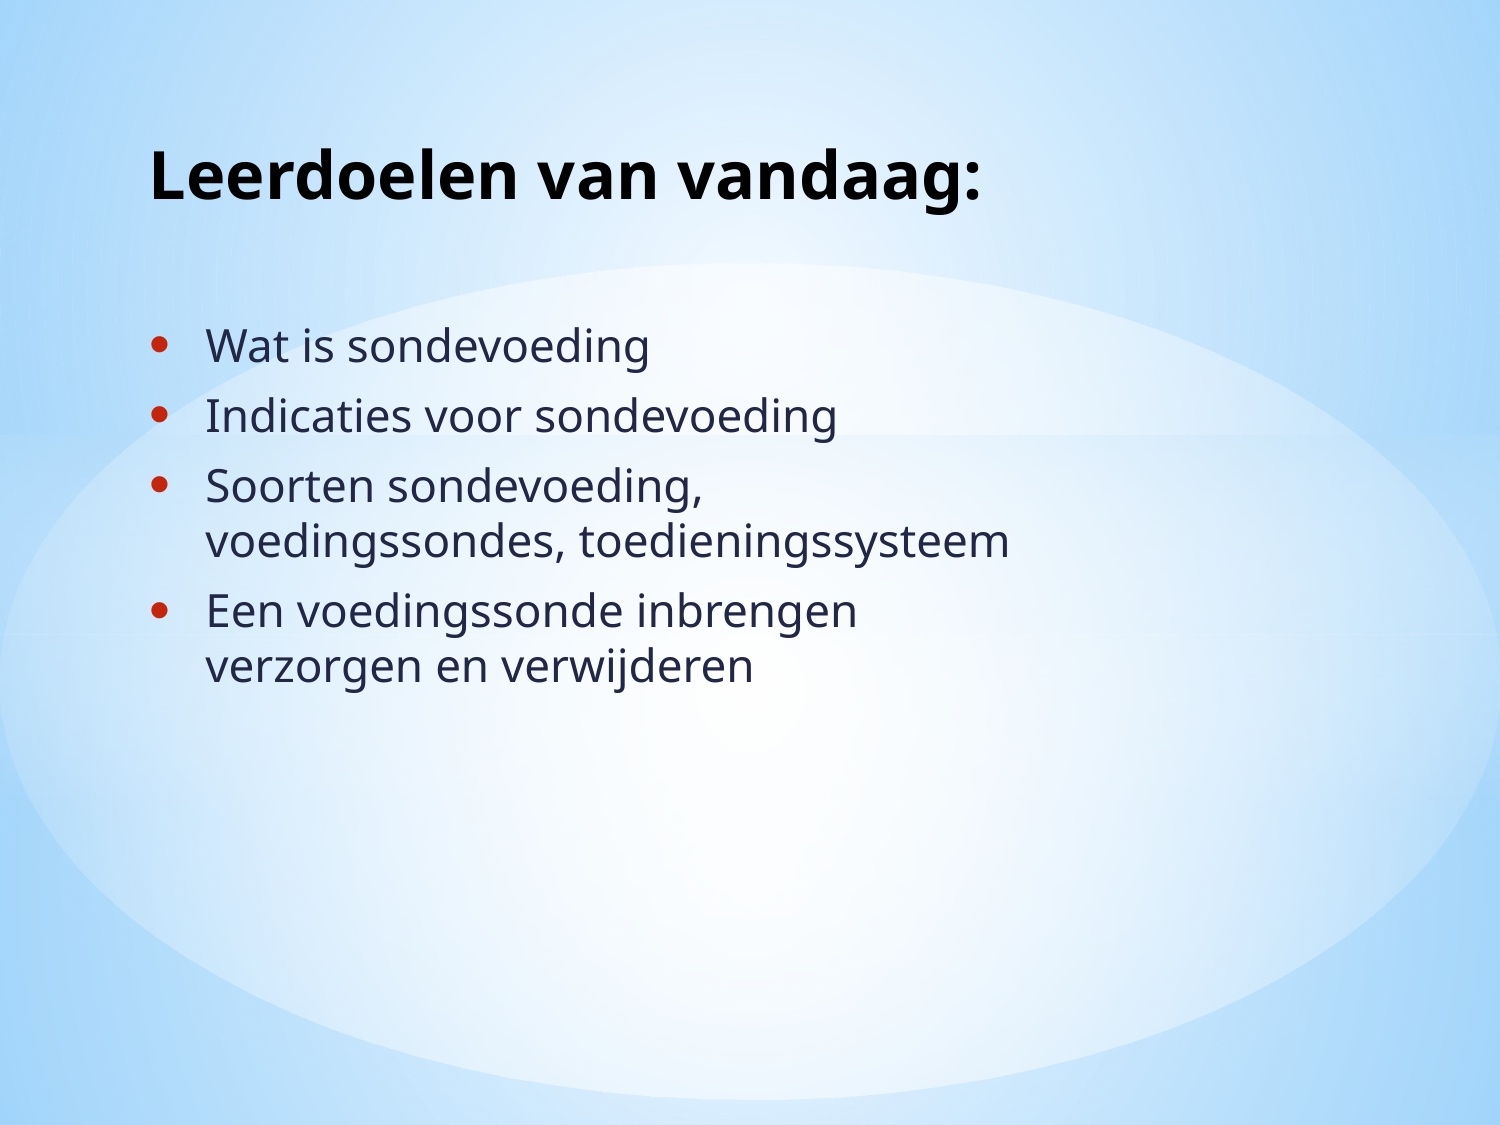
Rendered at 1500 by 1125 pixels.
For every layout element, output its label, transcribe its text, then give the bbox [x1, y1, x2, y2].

title Leerdoelen van vandaag: [103, 125, 1281, 420]
subtitle Wat is sondevoeding Indicaties voor sondevoeding Soorten sondevoeding, voedingssondes, toedieningssysteem Een voedingssonde inbrengen verzorgen en verwijderen [134, 420, 1059, 911]
